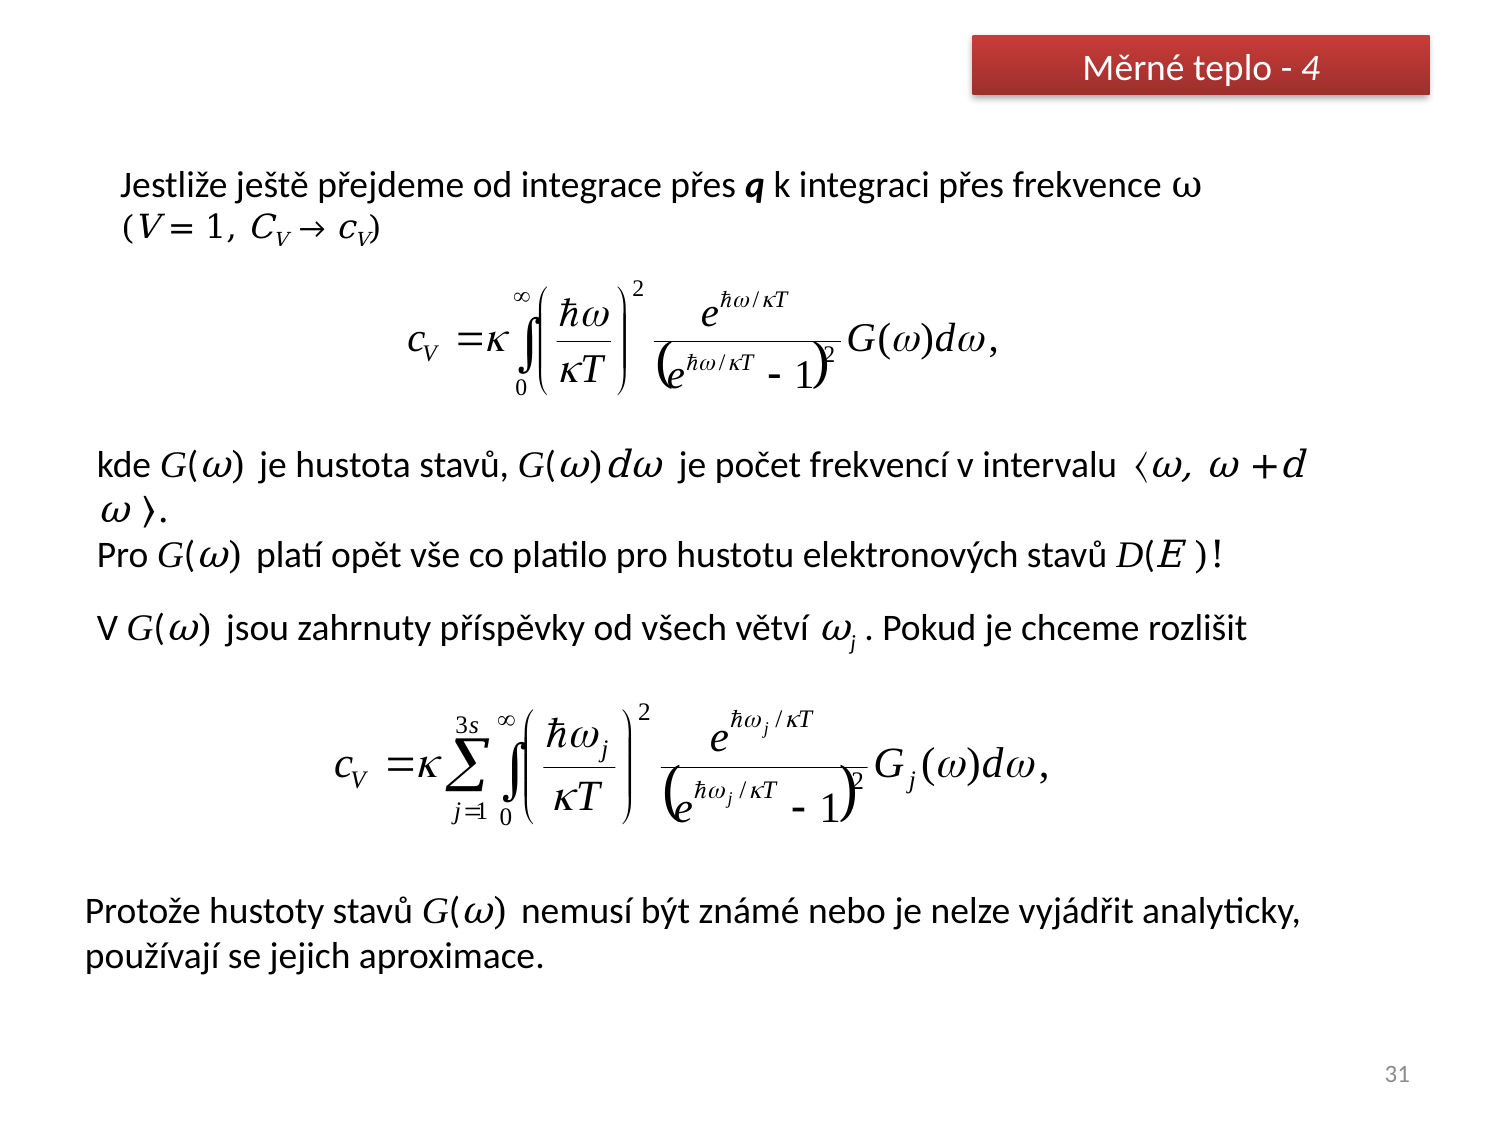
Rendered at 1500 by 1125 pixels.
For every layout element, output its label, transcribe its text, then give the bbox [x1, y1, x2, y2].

text_box kde G(ω) je hustota stavů, G(ω)dω je počet frekvencí v intervalu 〈ω, ω +d ω 〉. Pro G(ω) platí opět vše co platilo pro hustotu elektronových stavů D(E )! [82, 432, 1383, 583]
slide_number 31 [1074, 1042, 1425, 1103]
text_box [401, 269, 1007, 406]
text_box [327, 691, 1056, 840]
text_box Protože hustoty stavů G(ω) nemusí být známé nebo je nelze vyjádřit analyticky, používají se jejich aproximace. [70, 878, 1348, 984]
text_box Měrné teplo - 4 [972, 35, 1430, 95]
text_box V G(ω) jsou zahrnuty příspěvky od všech větví ωj . Pokud je chceme rozlišit [82, 595, 1348, 662]
text_box Jestliže ještě přejdeme od integrace přes q k integraci přes frekvence ω (V = 1, CV → cV) [105, 152, 1372, 258]
